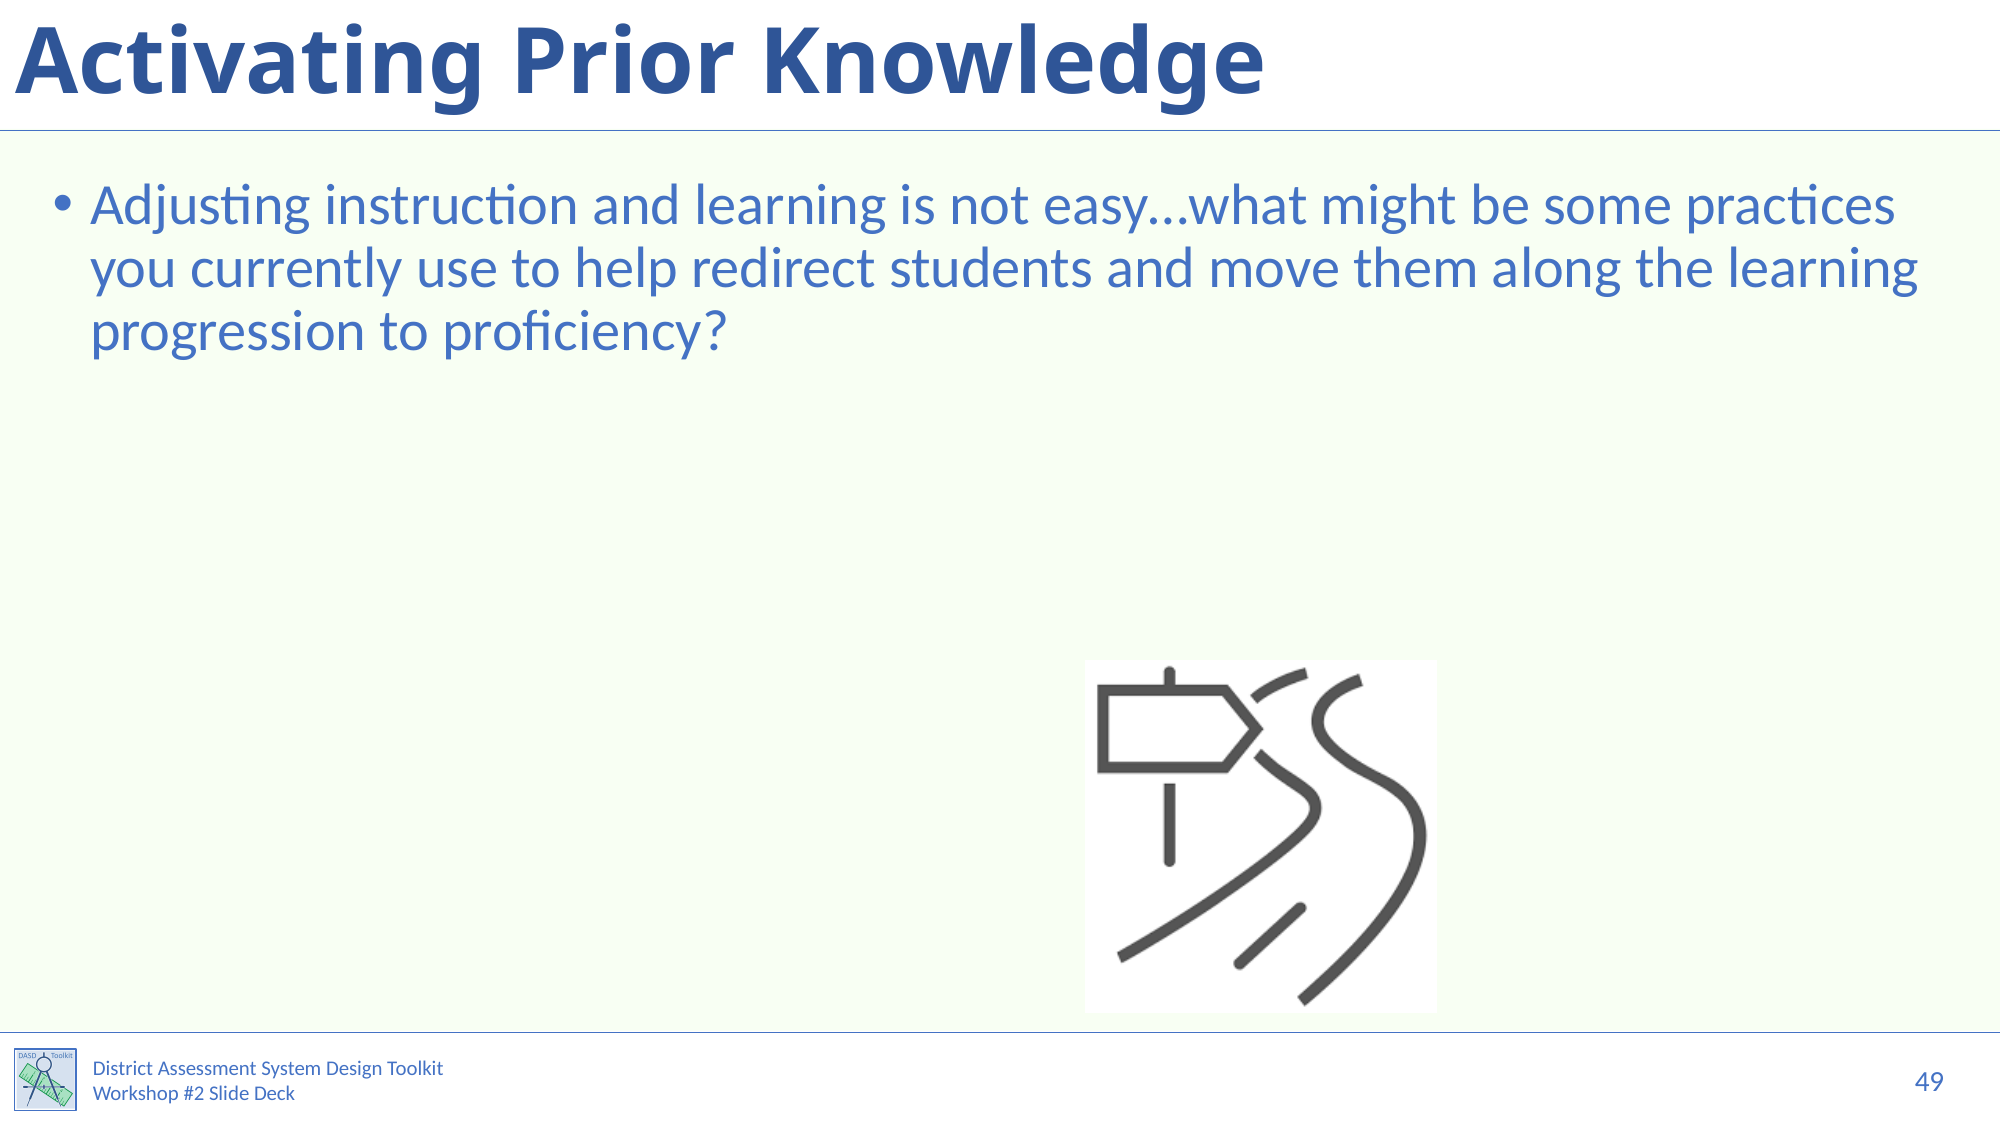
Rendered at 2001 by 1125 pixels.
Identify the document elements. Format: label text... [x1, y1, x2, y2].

list Adjusting instruction and learning is not easy…what might be some practices you currently use to help redirect students and move them along the learning progression to proficiency? [37, 166, 1962, 1002]
title Activating Prior Knowledge [0, 0, 2000, 129]
picture [1085, 660, 1437, 1013]
picture [15, 1050, 75, 1110]
